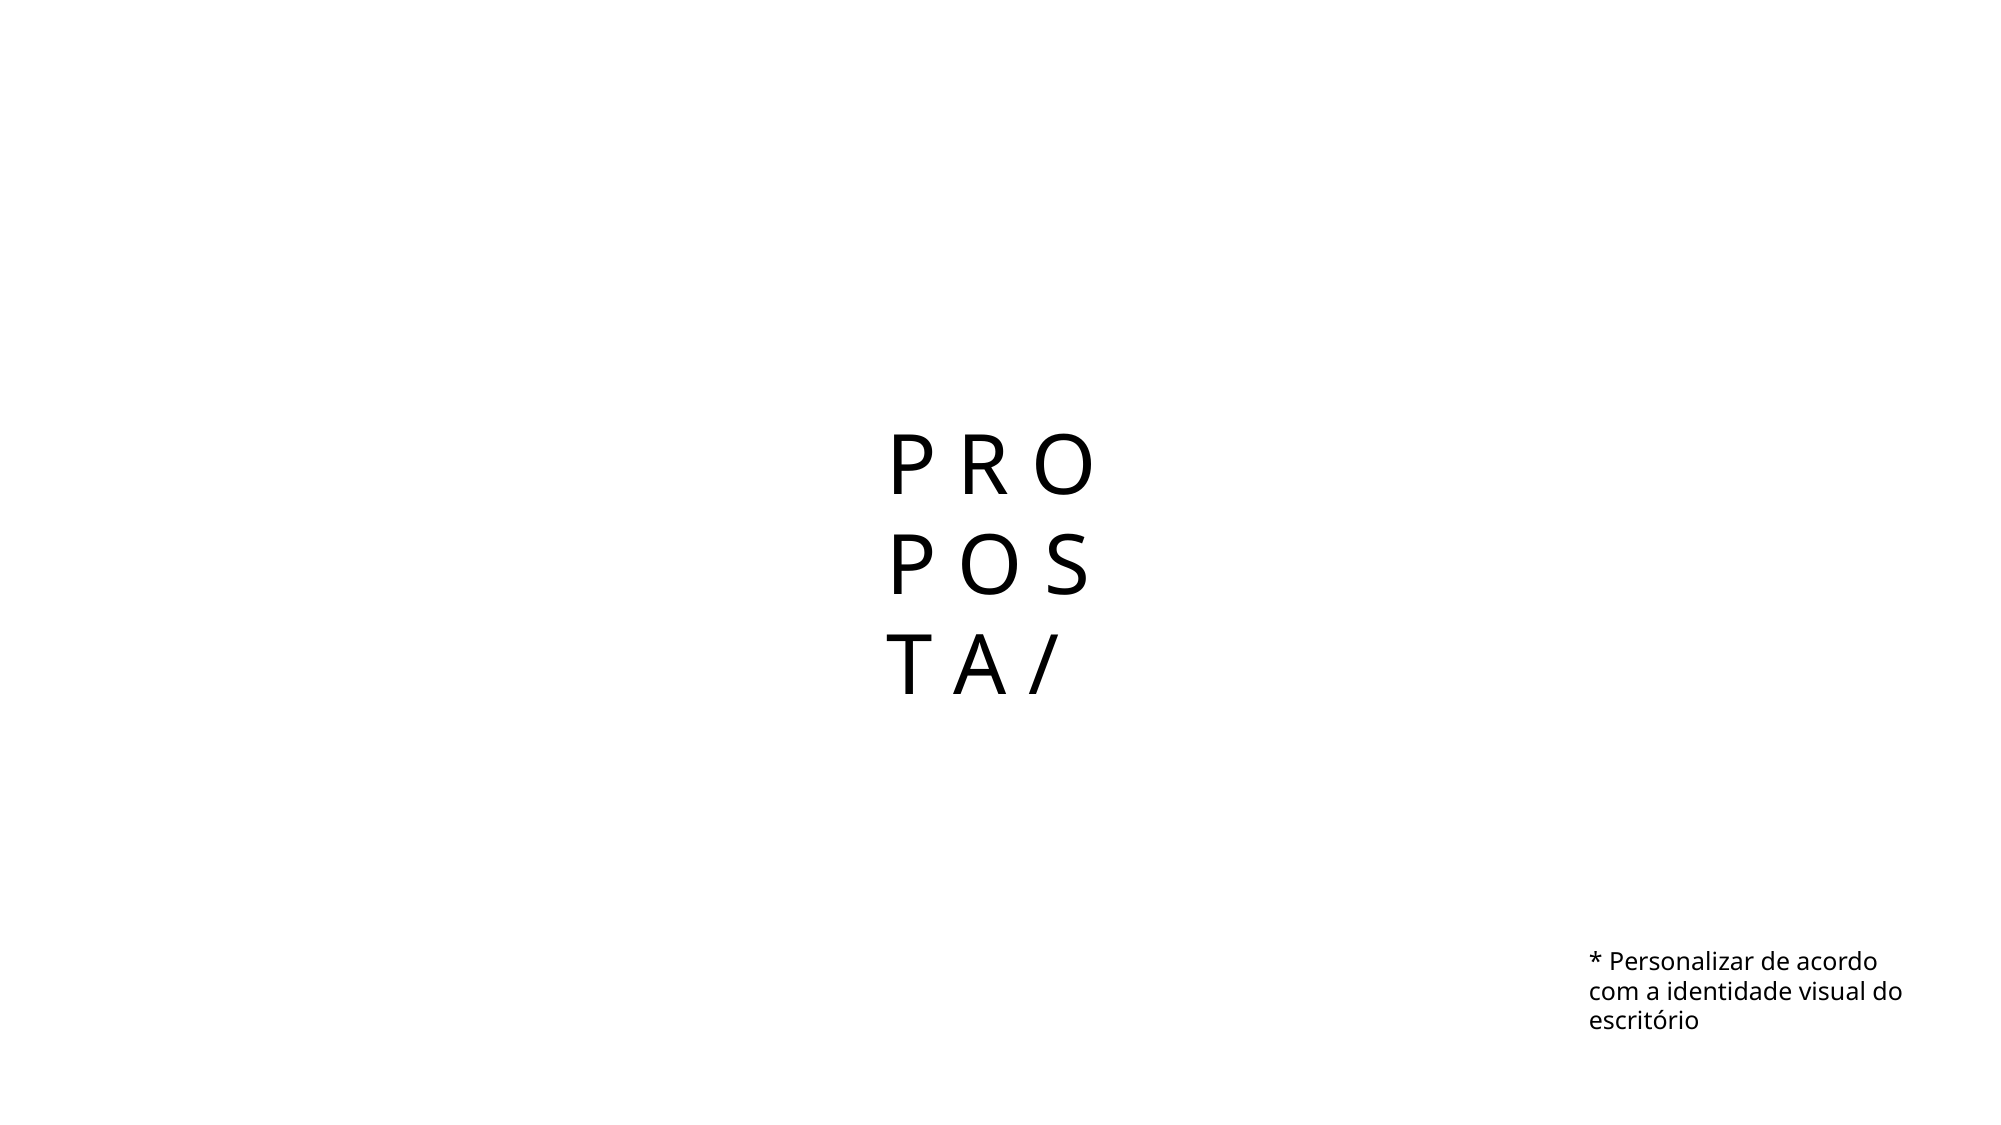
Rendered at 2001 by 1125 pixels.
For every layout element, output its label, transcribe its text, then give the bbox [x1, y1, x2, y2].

text_box P R O P O S T A / [871, 403, 1129, 719]
text_box * Personalizar de acordo com a identidade visual do escritório [1574, 937, 1935, 1043]
